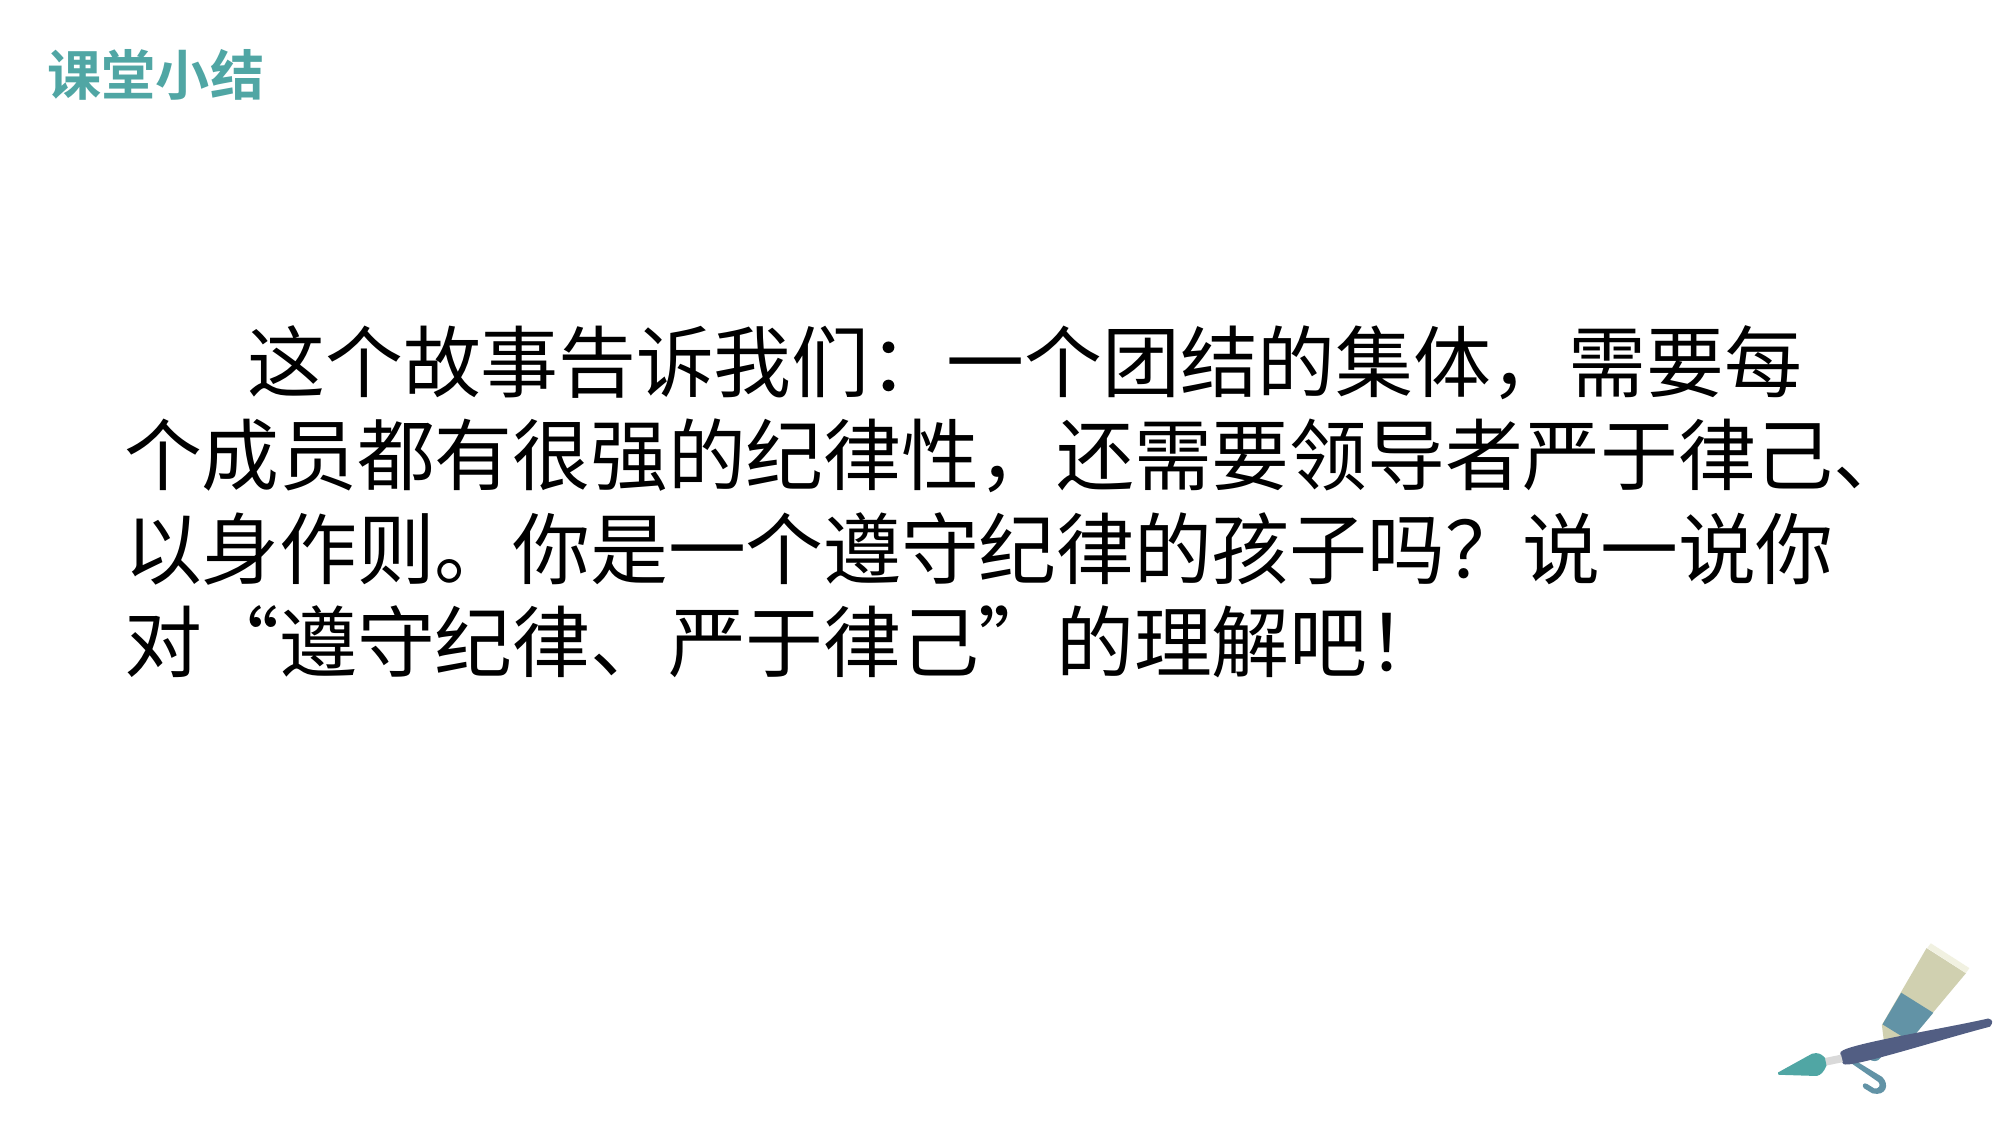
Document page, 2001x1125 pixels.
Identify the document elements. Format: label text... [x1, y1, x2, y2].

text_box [1811, 945, 1974, 1125]
text_box 这个故事告诉我们：一个团结的集体，需要每个成员都有很强的纪律性，还需要领导者严于律己、以身作则。你是一个遵守纪律的孩子吗？说一说你对“遵守纪律、严于律己”的理解吧！ [109, 306, 1855, 695]
text_box 课堂小结 [32, 33, 347, 114]
